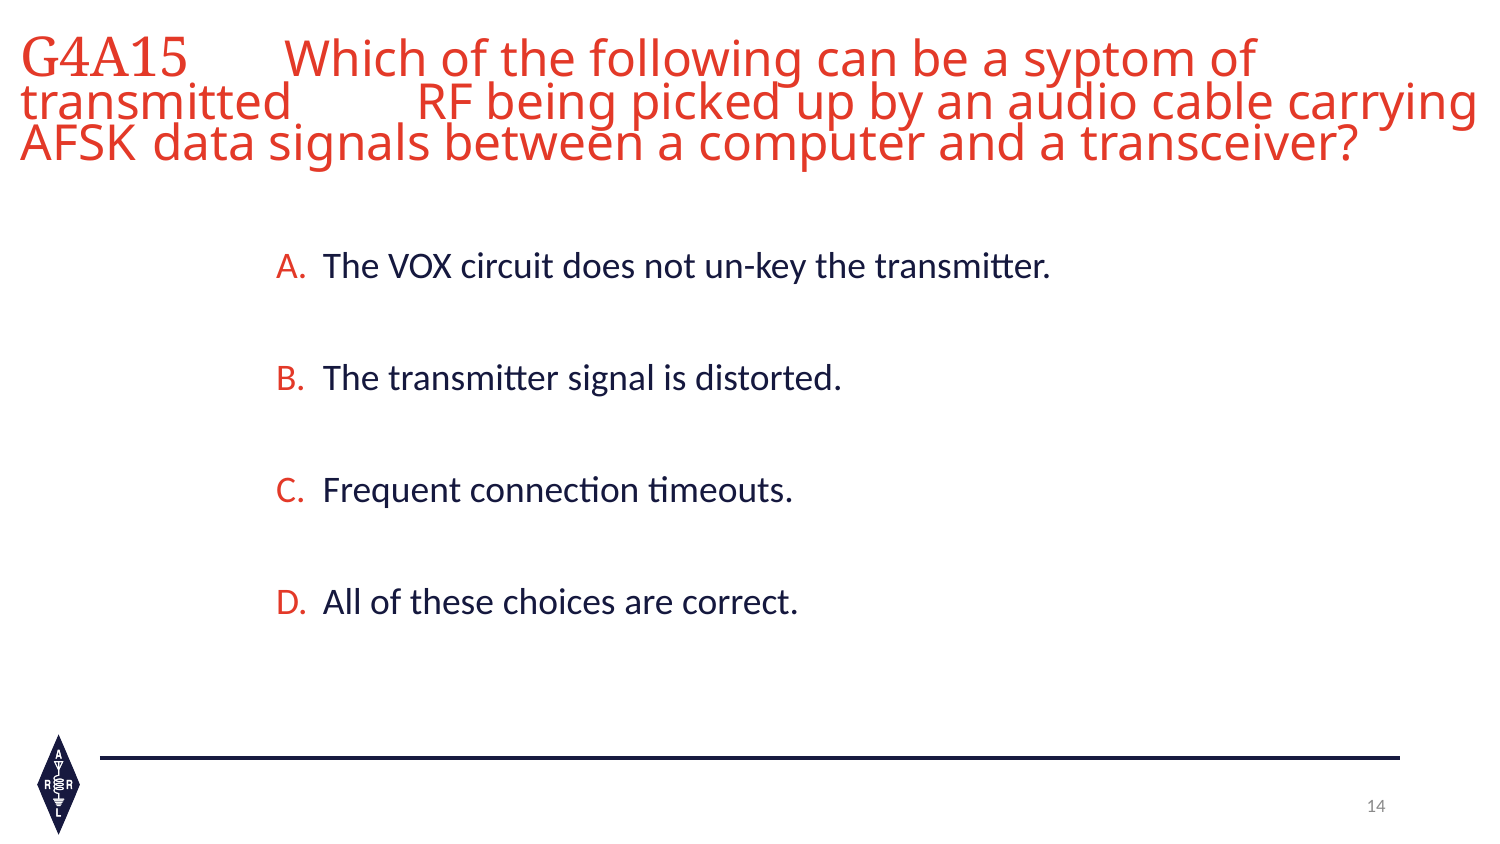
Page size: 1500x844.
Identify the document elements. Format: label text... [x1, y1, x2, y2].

text_box 14 [1059, 782, 1397, 827]
picture [37, 734, 80, 835]
list The VOX circuit does not un-key the transmitter. The transmitter signal is distorted. Frequent connection timeouts. All of these choices are correct. [276, 240, 1224, 703]
title G4A15 Which of the following can be a syptom of transmitted RF being picked up by an audio cable carrying AFSK data signals between a computer and a transceiver? [20, 40, 1480, 201]
